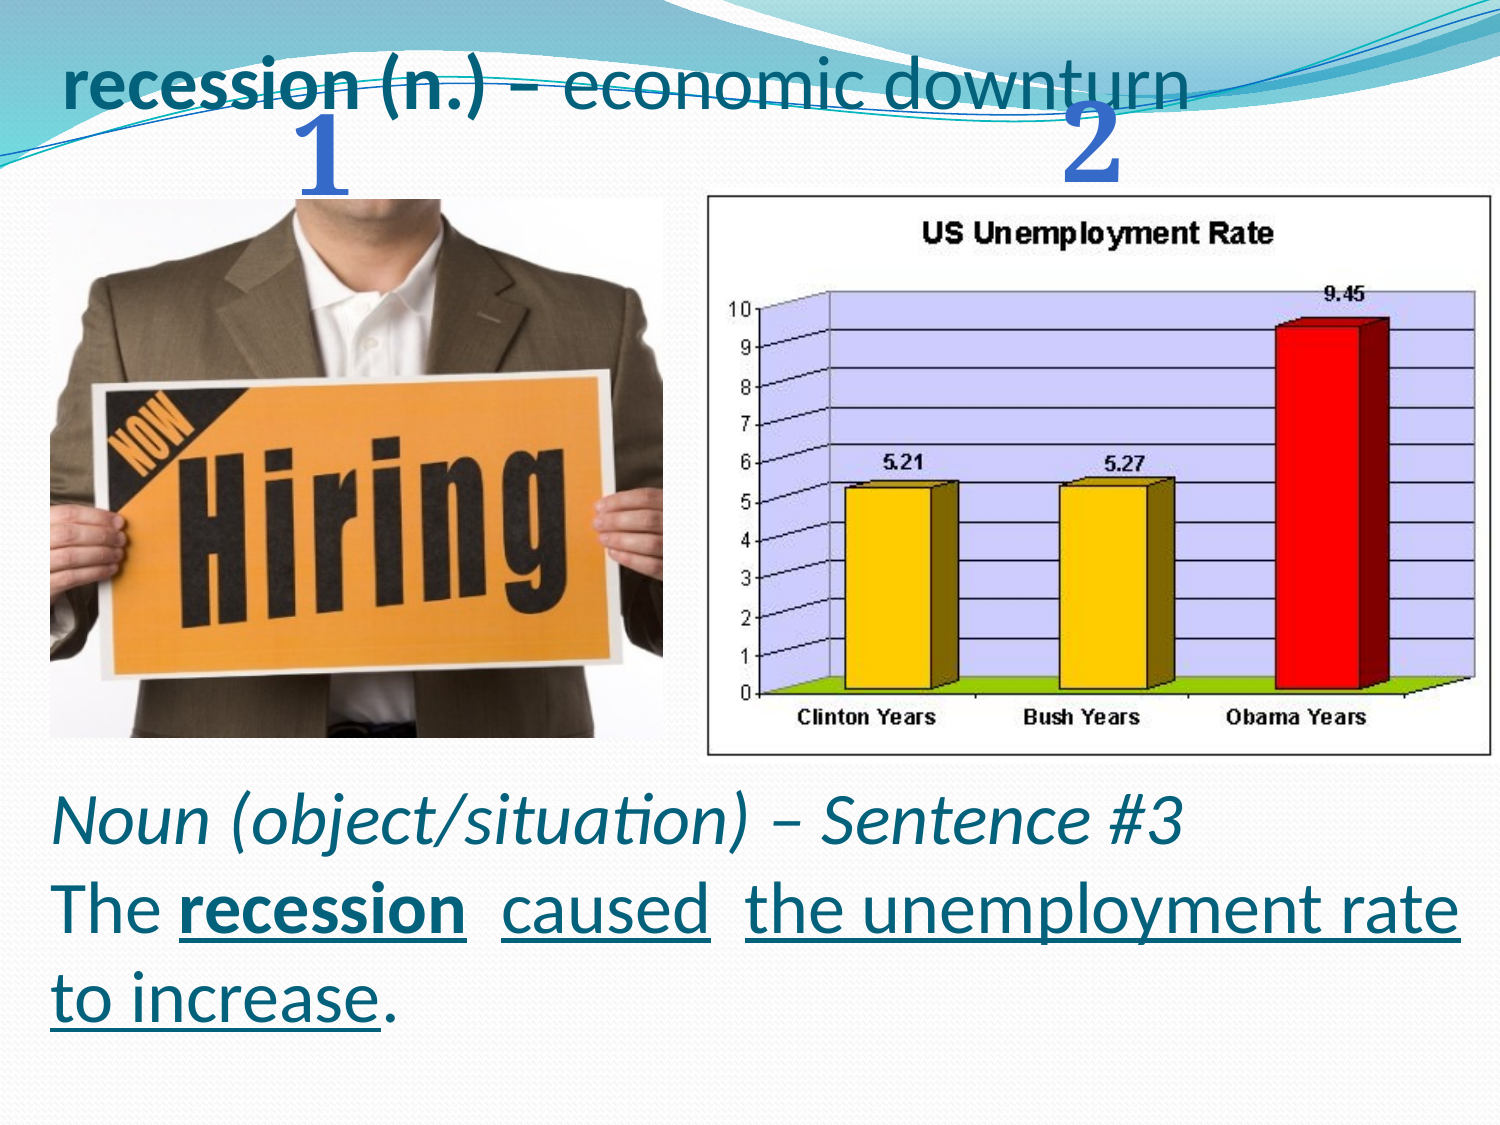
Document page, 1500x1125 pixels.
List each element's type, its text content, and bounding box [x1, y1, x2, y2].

picture [49, 199, 663, 738]
picture [699, 187, 1500, 763]
text_box 2 [1046, 62, 1140, 186]
text_box 1 [276, 74, 370, 199]
text_box Noun (object/situation) – Sentence #3 The recession caused the unemployment rate to increase. [50, 762, 1500, 1038]
title recession (n.) – economic downturn [62, 24, 1413, 125]
